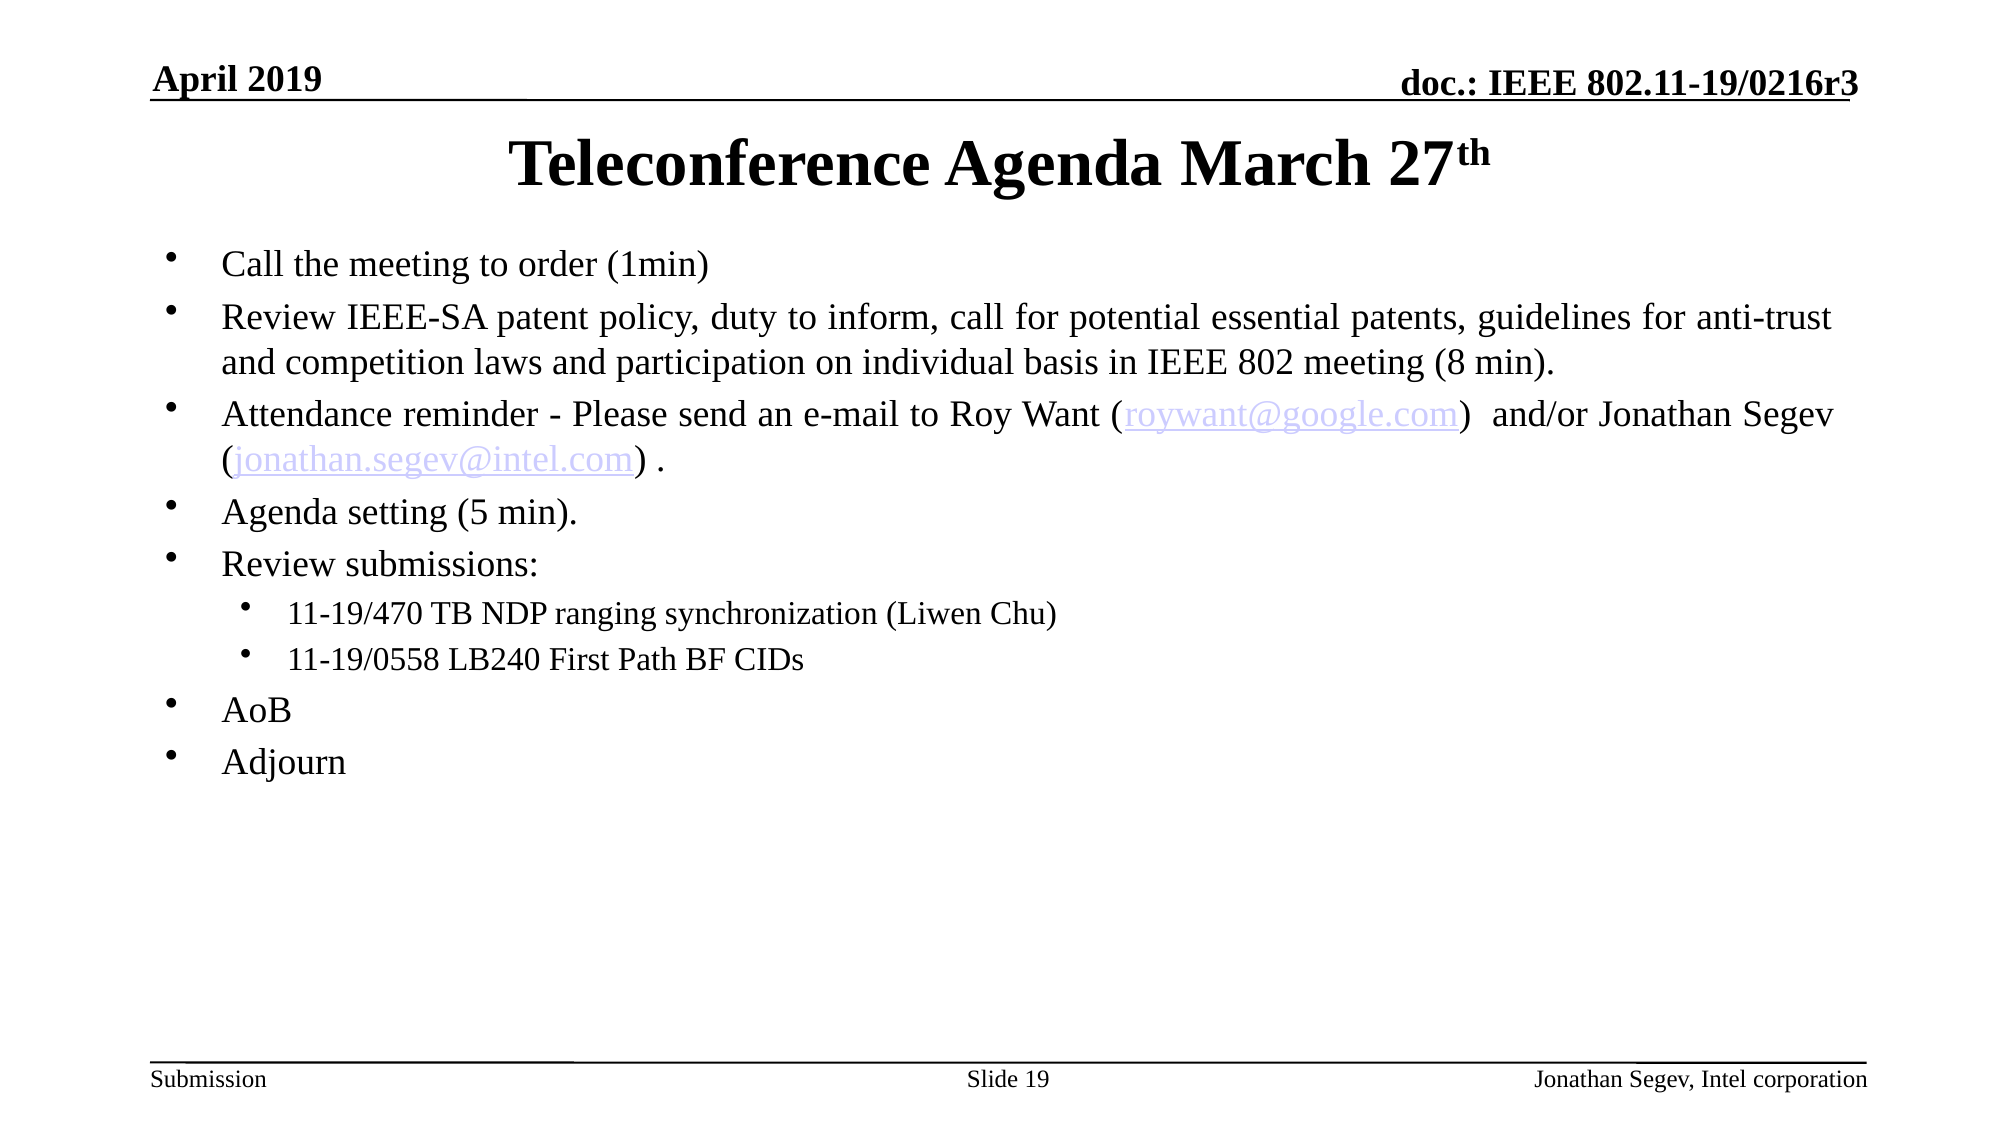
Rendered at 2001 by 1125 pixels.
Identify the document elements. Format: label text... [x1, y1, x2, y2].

title Teleconference Agenda March 27th [149, 112, 1850, 205]
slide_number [152, 54, 563, 100]
list Call the meeting to order (1min) Review IEEE-SA patent policy, duty to inform, call for potential essential patents, guidelines for anti-trust and competition laws and participation on individual basis in IEEE 802 meeting (8 min). Attendance reminder - Please send an e-mail to Roy Want (roywant@google.com) and/or Jonathan Segev (jonathan.segev@intel.com) . Agenda setting (5 min). Review submissions: 11-19/470 TB NDP ranging synchronization (Liwen Chu) 11-19/0558 LB240 First Path BF CIDs AoB Adjourn [149, 231, 1850, 1000]
footer Jonathan Segev, Intel corporation [1171, 1061, 1869, 1093]
slide_number Slide 19 [950, 1061, 1067, 1123]
